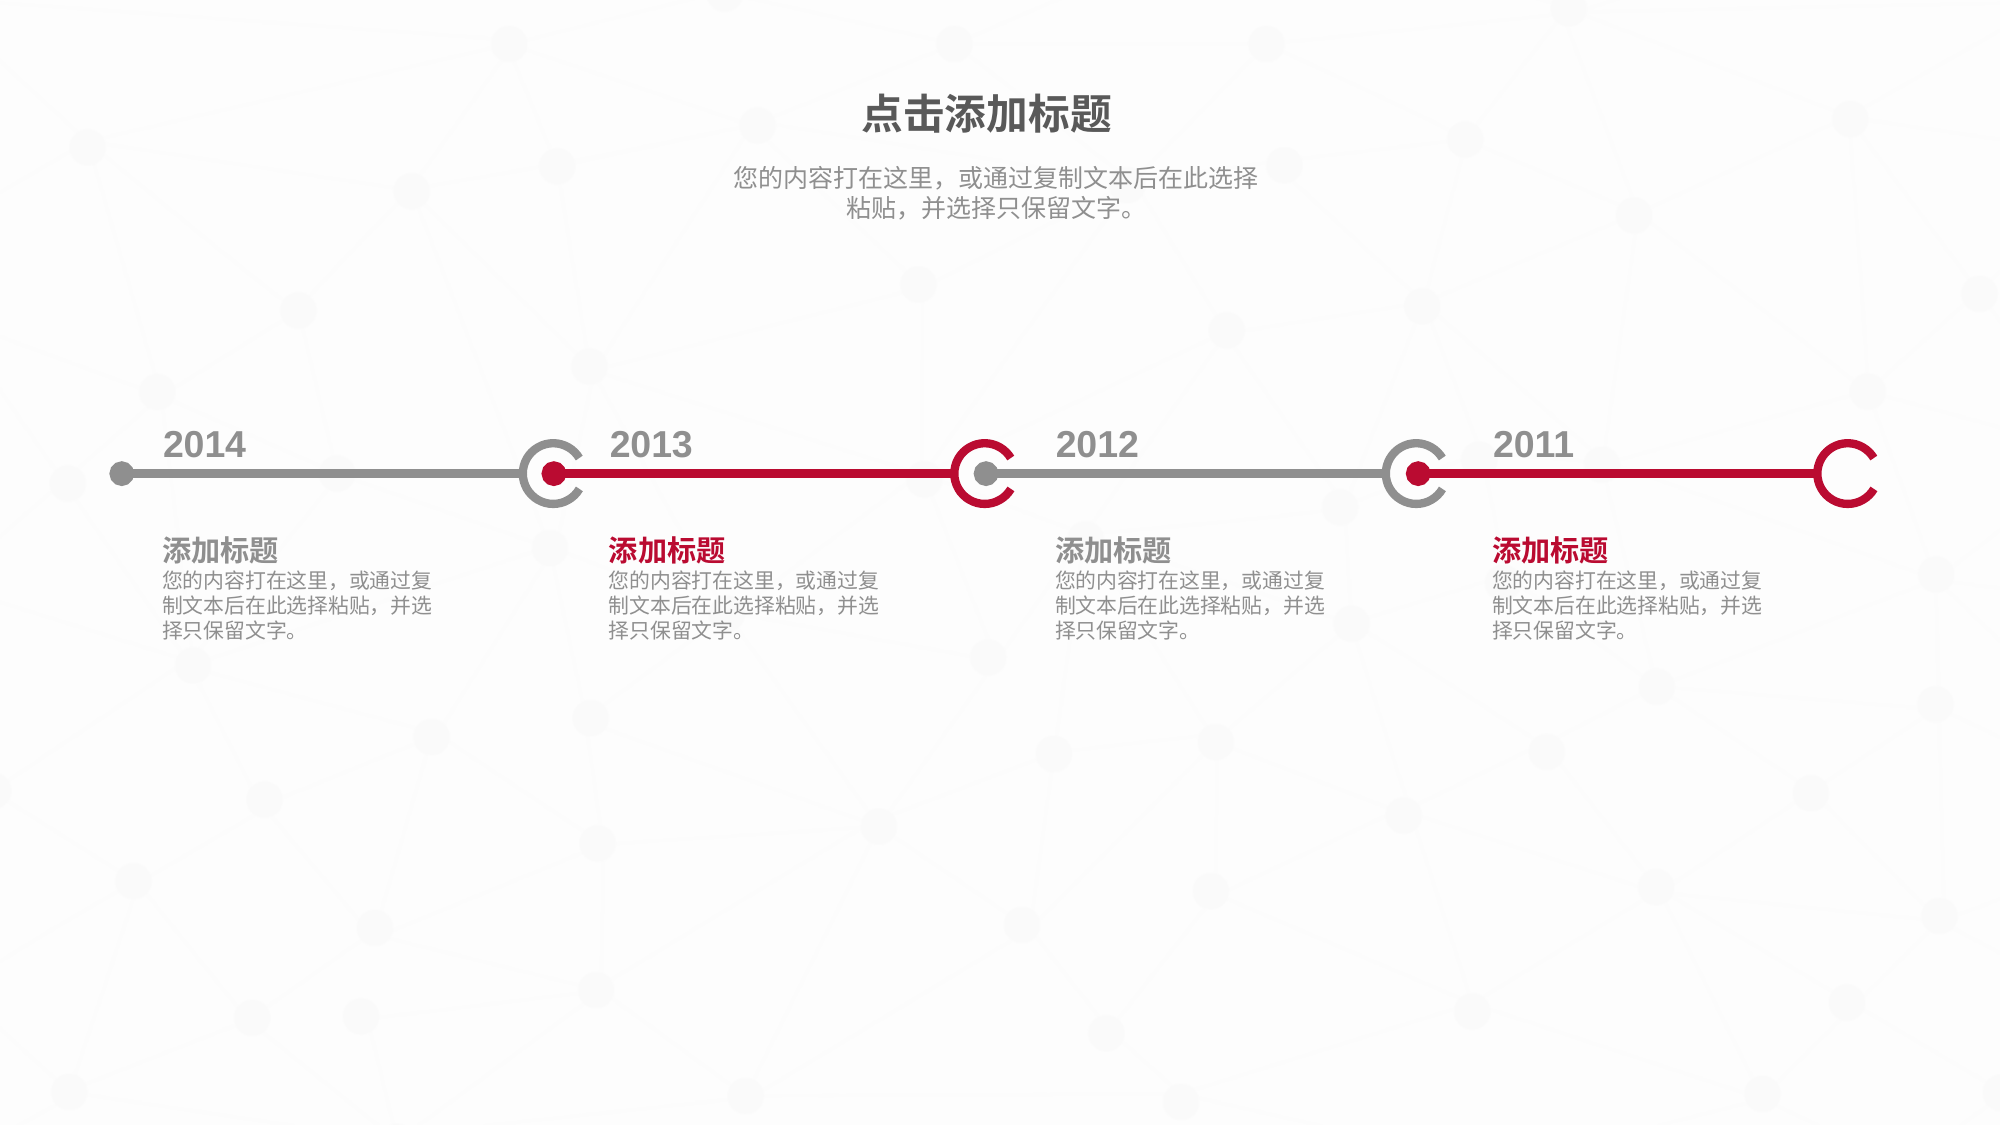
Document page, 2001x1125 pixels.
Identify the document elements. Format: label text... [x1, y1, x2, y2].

text_box 添加标题 您的内容打在这里，或通过复制文本后在此选择粘贴，并选择只保留文字。 [1040, 525, 1355, 650]
text_box 2014 [148, 412, 262, 473]
text_box 添加标题 您的内容打在这里，或通过复制文本后在此选择粘贴，并选择只保留文字。 [1477, 525, 1793, 650]
text_box [521, 442, 581, 505]
text_box 添加标题 您的内容打在这里，或通过复制文本后在此选择粘贴，并选择只保留文字。 [147, 525, 463, 650]
text_box [1384, 442, 1444, 505]
text_box 2013 [595, 413, 708, 473]
text_box [1816, 442, 1875, 505]
text_box 添加标题 [0, 0, 2000, 1125]
text_box 2011 [1478, 412, 1590, 473]
text_box 2012 [1041, 412, 1154, 473]
text_box [953, 442, 1012, 505]
text_box 添加标题 您的内容打在这里，或通过复制文本后在此选择粘贴，并选择只保留文字。 [594, 525, 909, 650]
